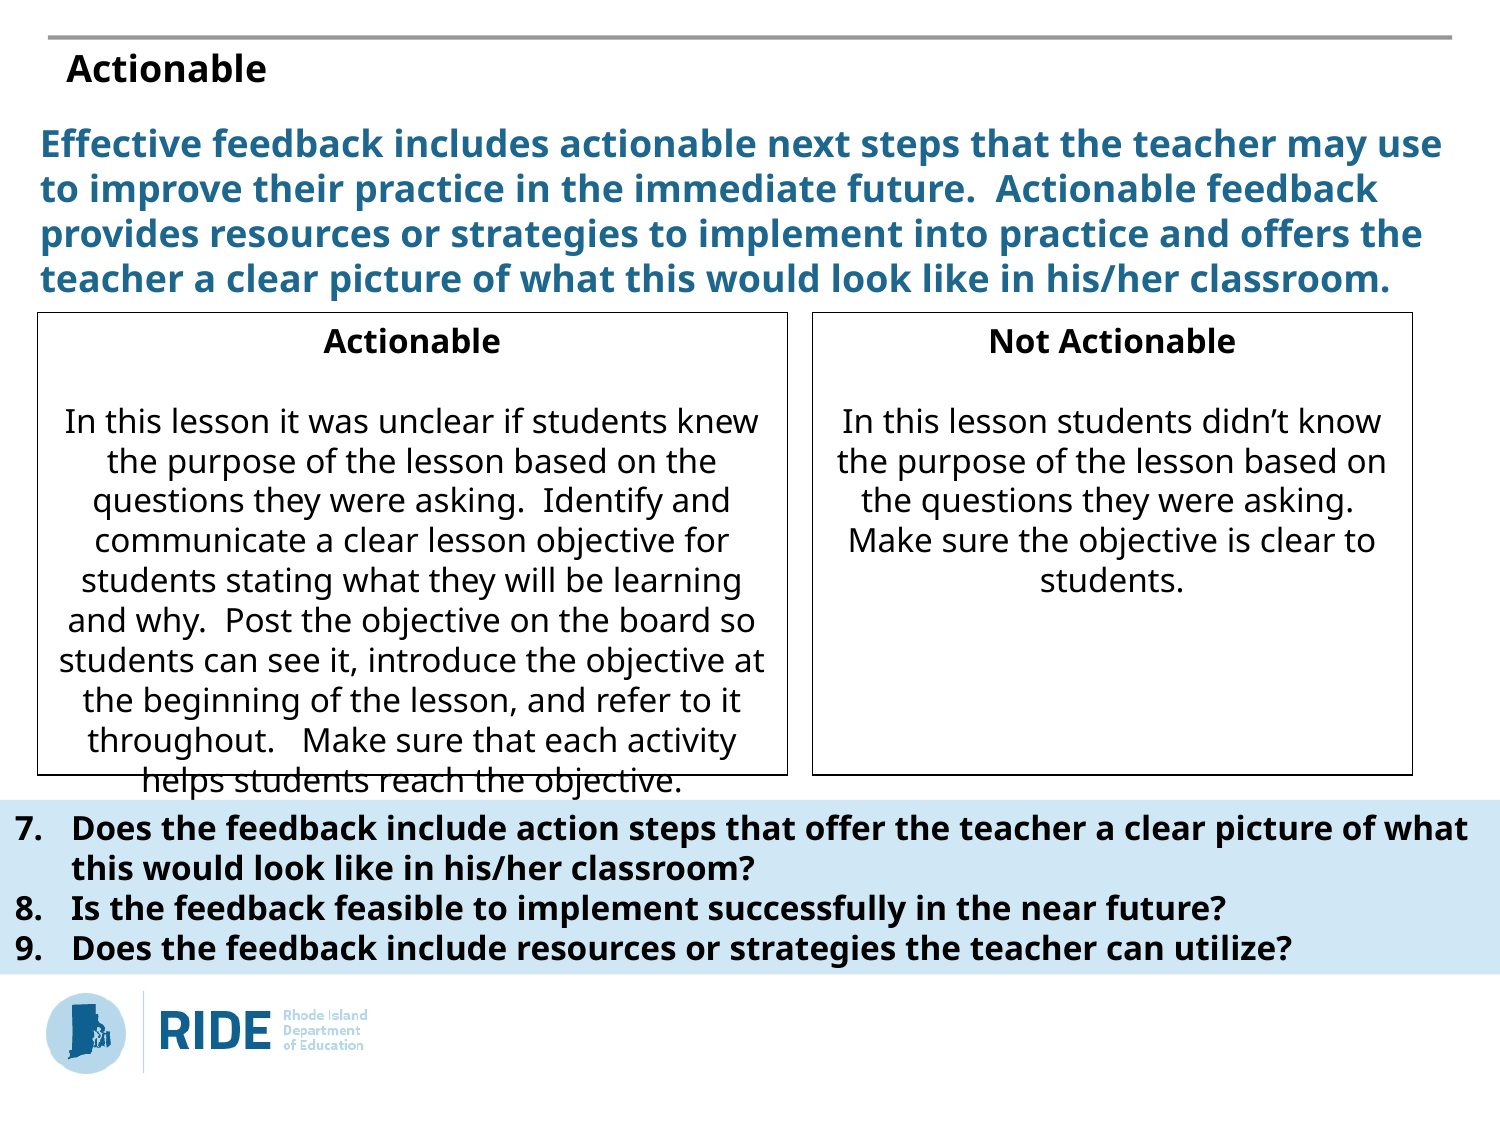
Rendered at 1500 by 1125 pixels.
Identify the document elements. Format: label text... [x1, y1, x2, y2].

picture [37, 985, 413, 1079]
title Actionable [51, 37, 1449, 112]
text_box Does the feedback include action steps that offer the teacher a clear picture of what this would look like in his/her classroom? Is the feedback feasible to implement successfully in the near future? Does the feedback include resources or strategies the teacher can utilize? [0, 799, 1500, 975]
text_box Effective feedback includes actionable next steps that the teacher may use to improve their practice in the immediate future. Actionable feedback provides resources or strategies to implement into practice and offers the teacher a clear picture of what this would look like in his/her classroom. [24, 112, 1475, 353]
text_box Not Actionable In this lesson students didn’t know the purpose of the lesson based on the questions they were asking. Make sure the objective is clear to students. [812, 312, 1413, 775]
text_box Actionable In this lesson it was unclear if students knew the purpose of the lesson based on the questions they were asking. Identify and communicate a clear lesson objective for students stating what they will be learning and why. Post the objective on the board so students can see it, introduce the objective at the beginning of the lesson, and refer to it throughout. Make sure that each activity helps students reach the objective. [37, 312, 788, 775]
